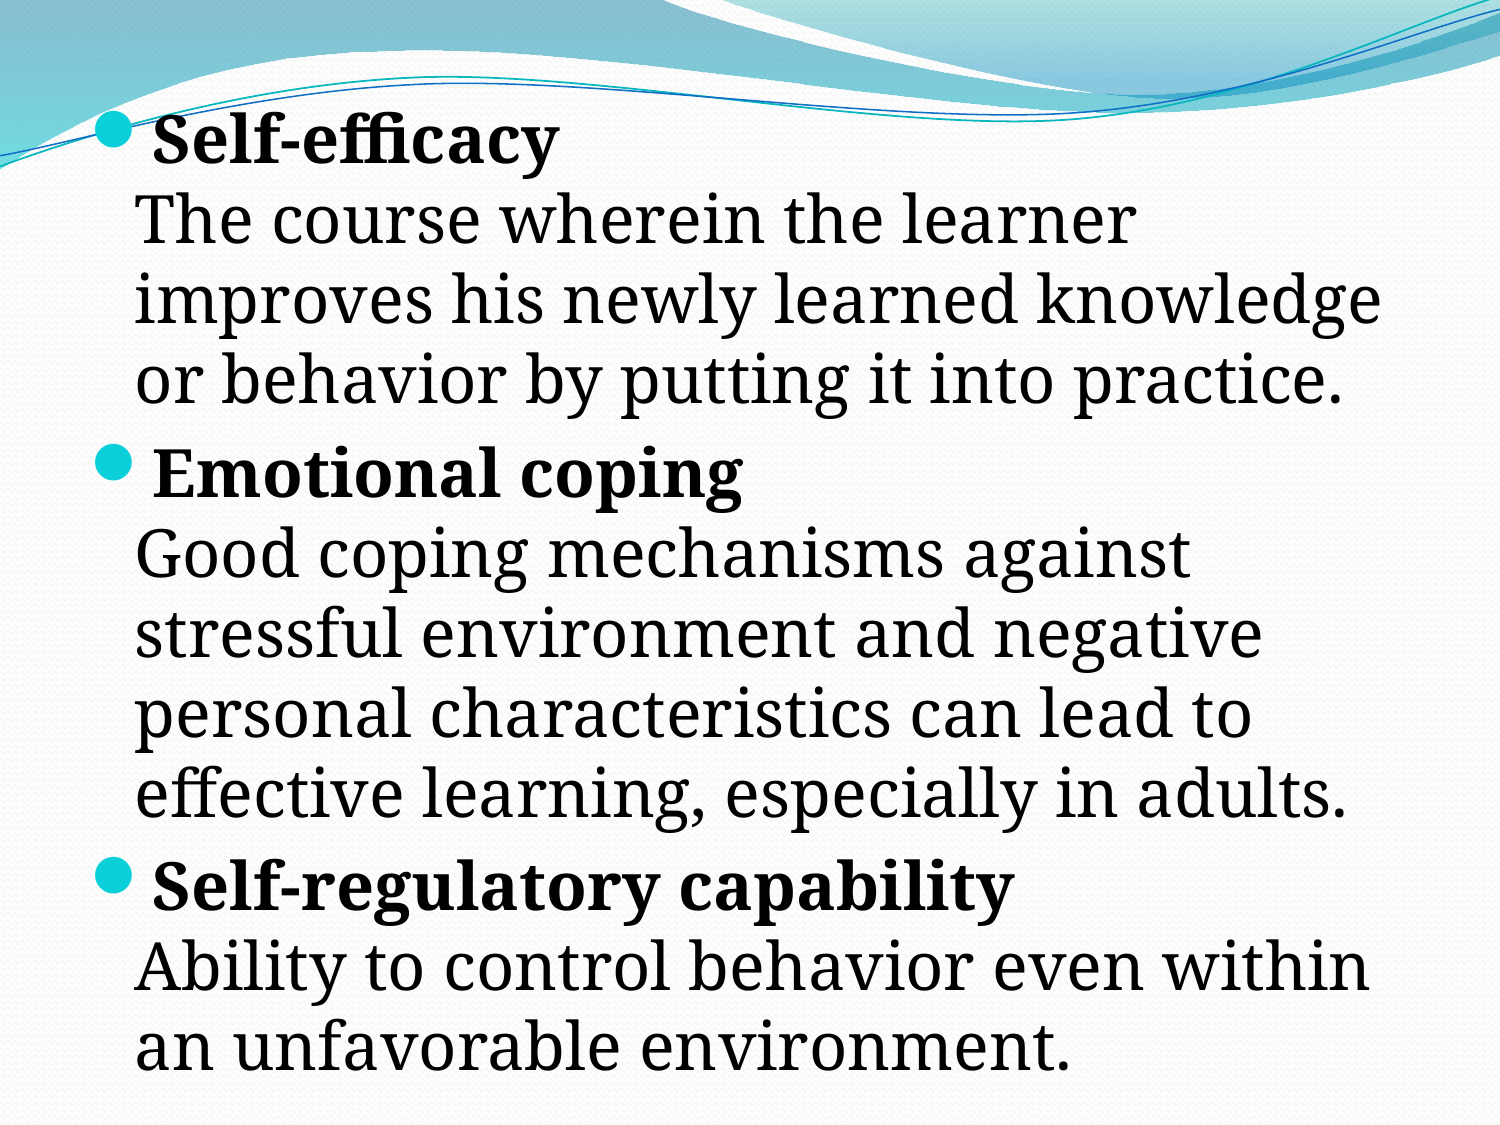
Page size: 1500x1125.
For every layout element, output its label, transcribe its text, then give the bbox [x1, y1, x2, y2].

list Self-efficacy The course wherein the learner improves his newly learned knowledge or behavior by putting it into practice. Emotional coping Good coping mechanisms against stressful environment and negative personal characteristics can lead to effective learning, especially in adults. Self-regulatory capability Ability to control behavior even within an unfavorable environment. [75, 90, 1425, 1038]
